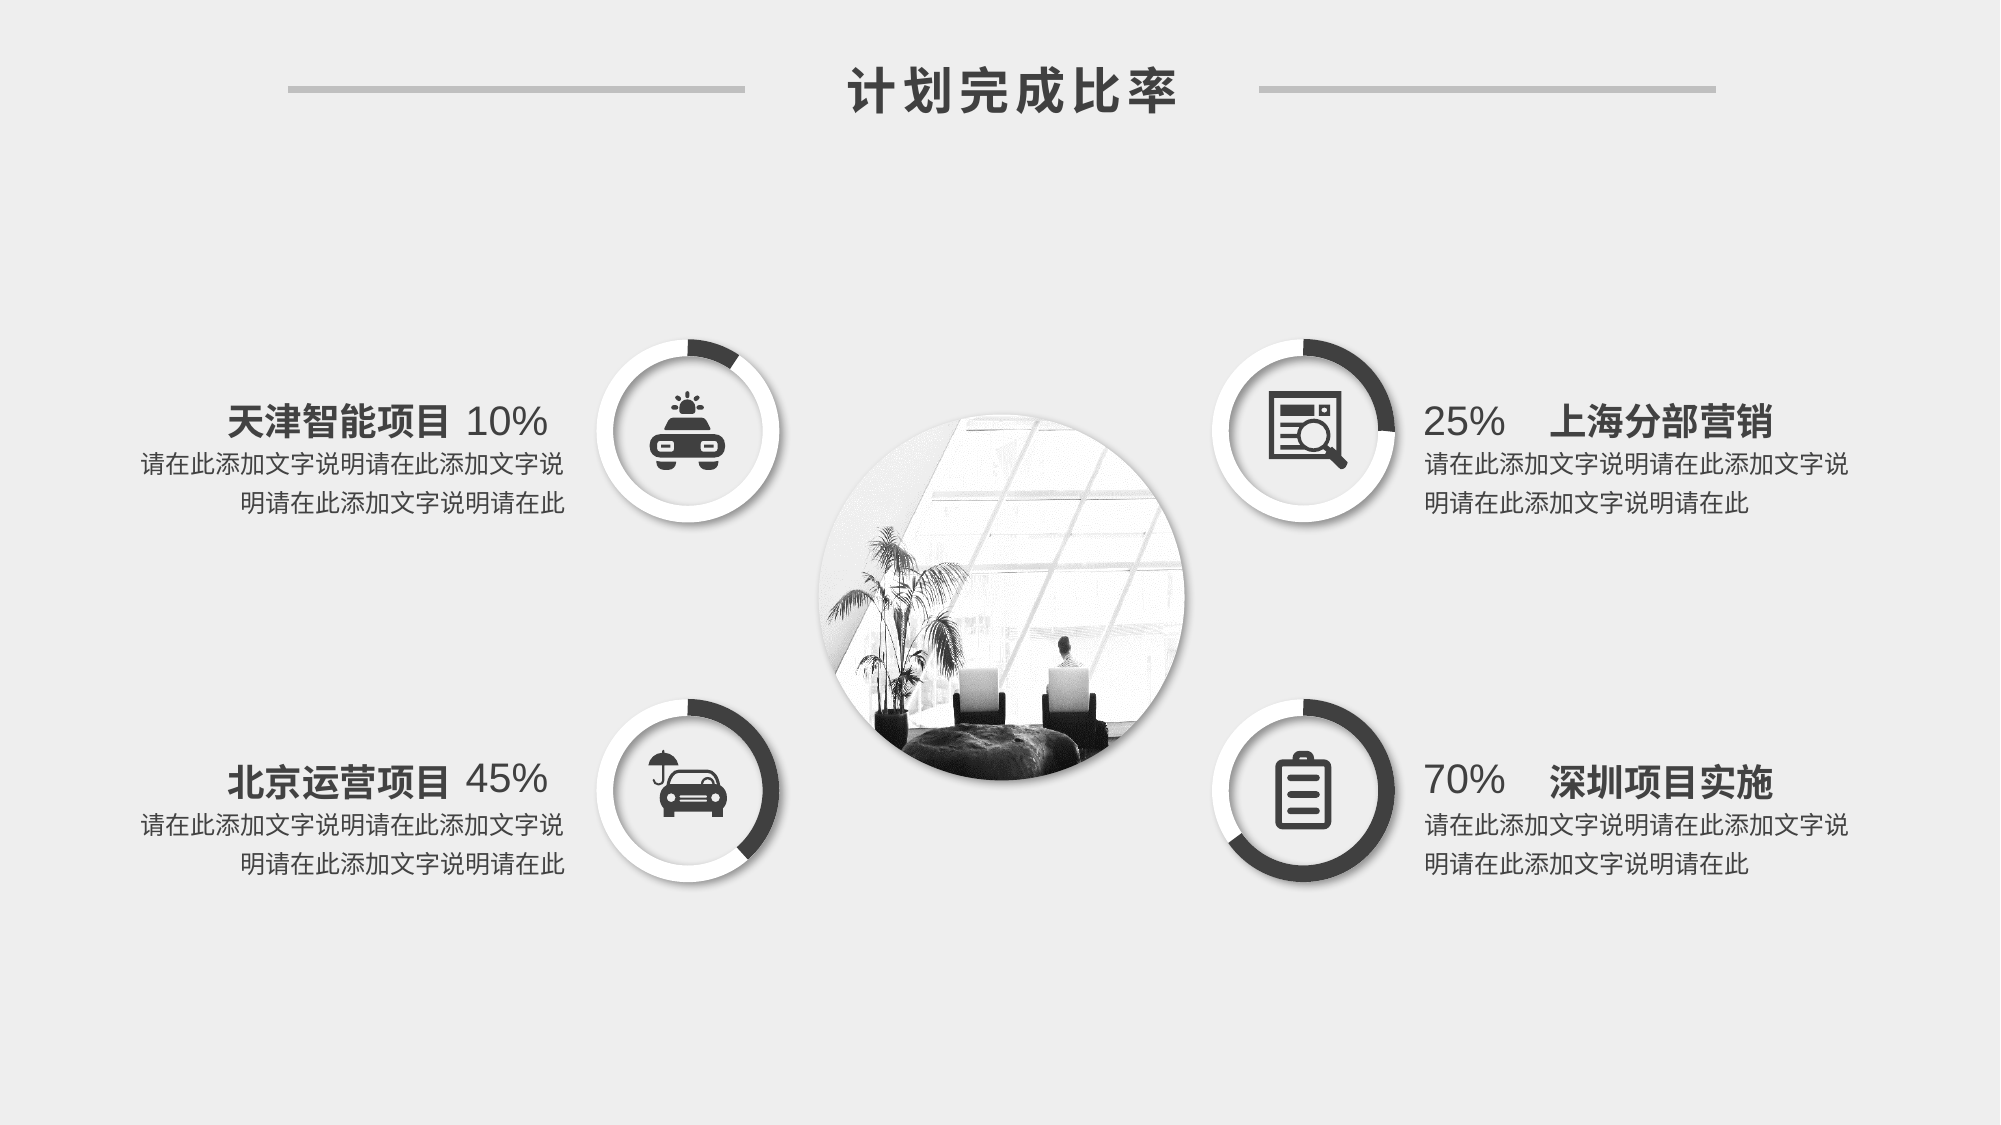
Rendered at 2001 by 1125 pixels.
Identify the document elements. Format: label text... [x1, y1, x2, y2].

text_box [465, 347, 1535, 874]
text_box 计划完成比率 [752, 51, 1273, 127]
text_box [1409, 376, 1885, 523]
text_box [116, 738, 580, 884]
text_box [1409, 738, 1885, 884]
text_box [116, 376, 580, 523]
